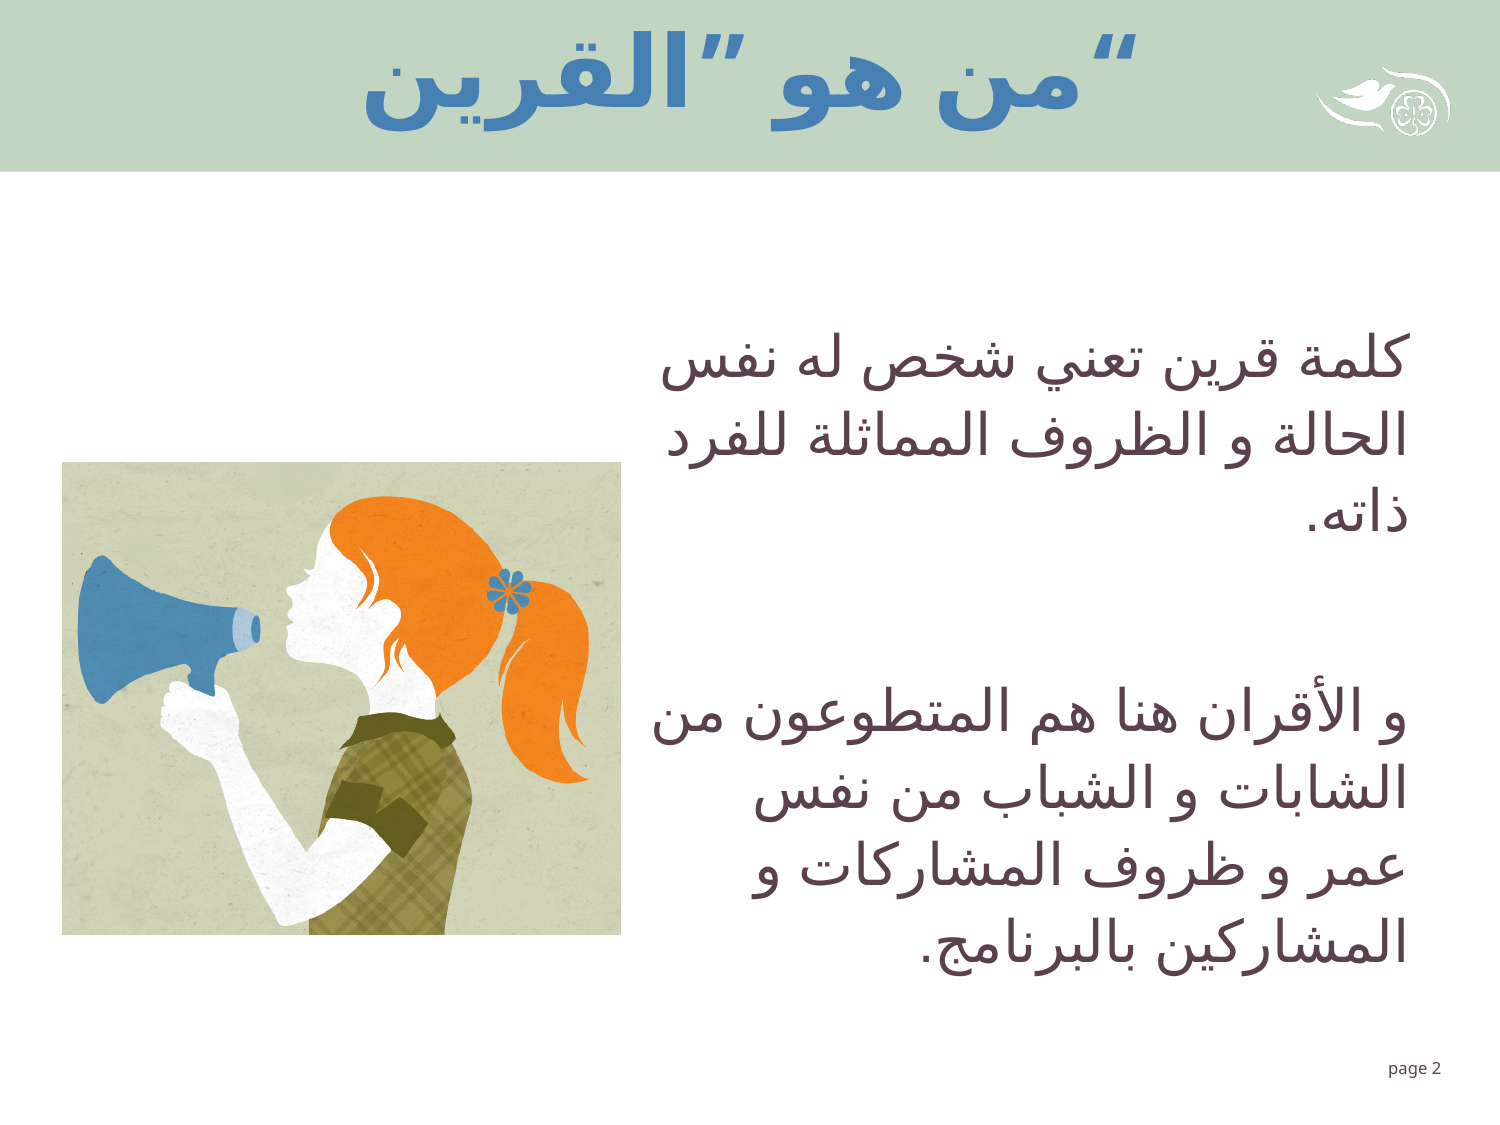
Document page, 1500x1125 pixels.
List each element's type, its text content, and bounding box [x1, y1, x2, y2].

text_box كلمة قرين تعني شخص له نفس الحالة و الظروف المماثلة للفرد ذاته. و الأقران هنا هم المتطوعون من الشابات و الشباب من نفس عمر و ظروف المشاركات و المشاركين بالبرنامج. [632, 212, 1500, 1025]
picture [1316, 64, 1453, 136]
picture [62, 462, 621, 935]
text_box من هو ”القرين“ [0, 0, 1288, 185]
